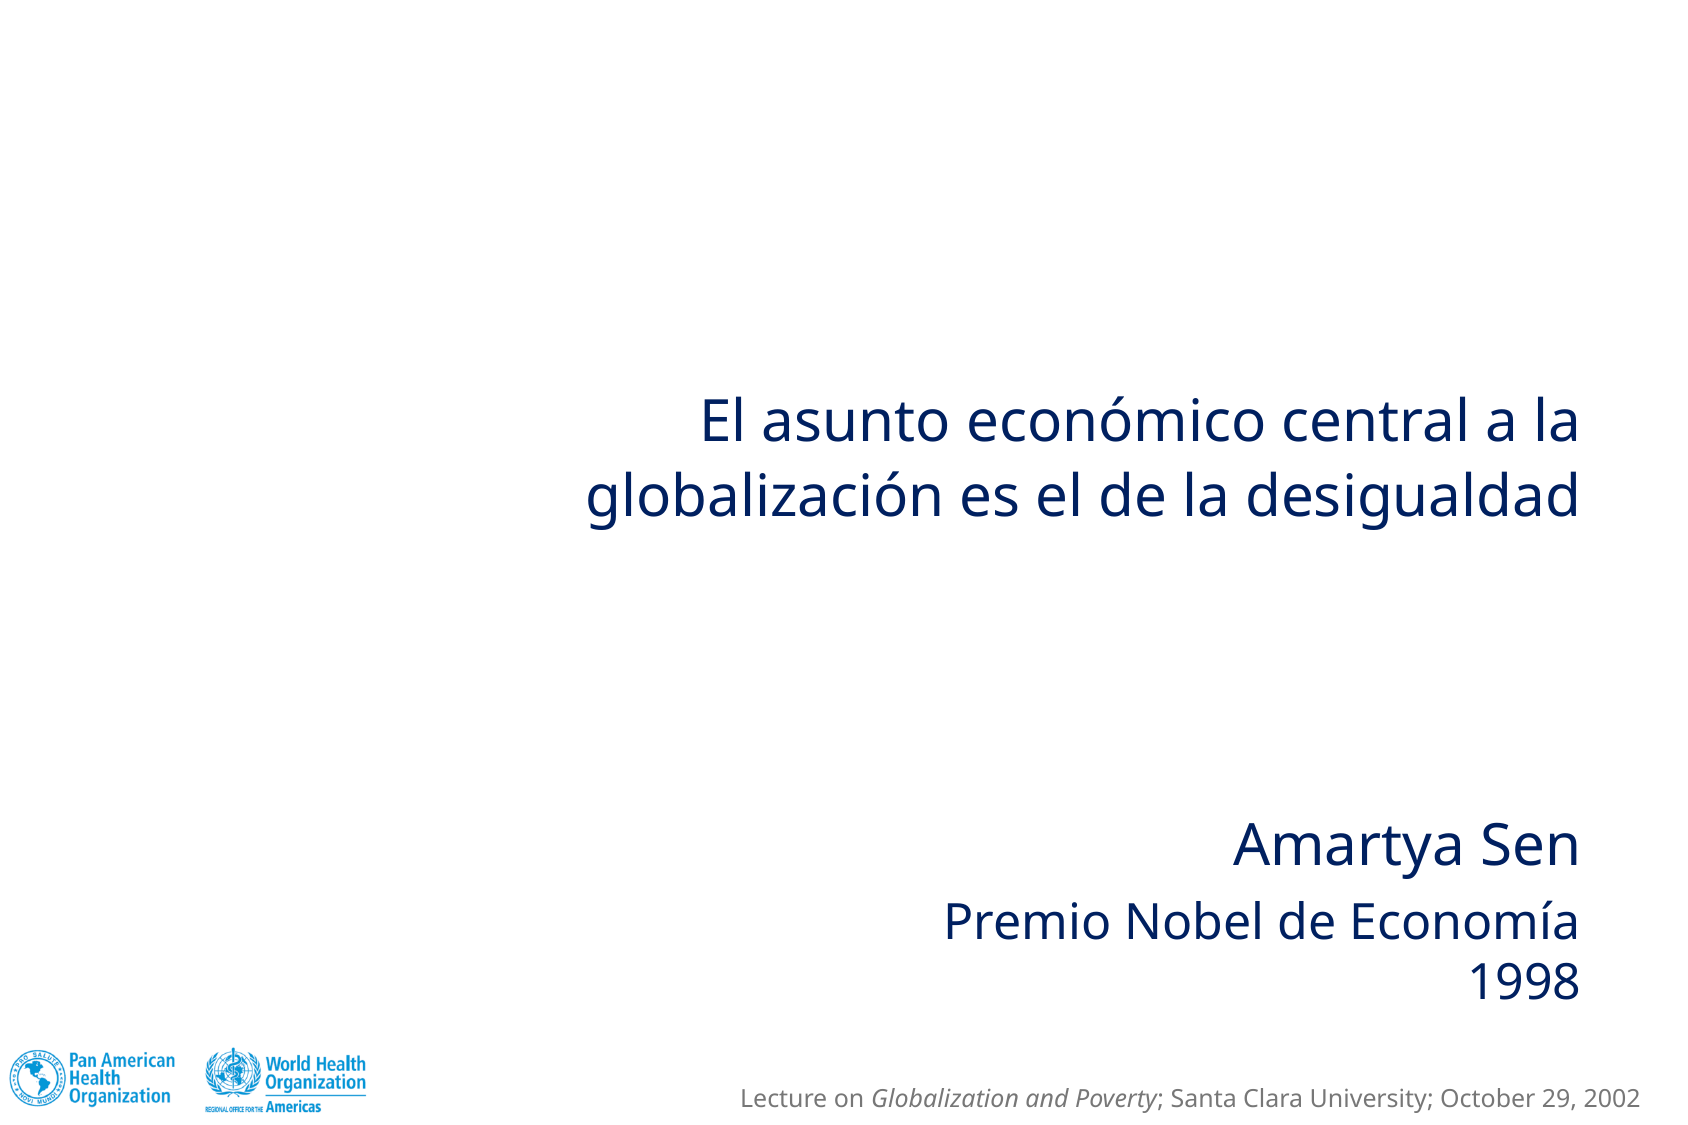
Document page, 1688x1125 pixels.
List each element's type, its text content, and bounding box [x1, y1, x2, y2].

picture [1, 1037, 375, 1125]
text_box El asunto económico central a la globalización es el de la desigualdad [318, 370, 1596, 536]
text_box Amartya Sen Premio Nobel de Economía 1998 [806, 800, 1596, 1018]
text_box Lecture on Globalization and Poverty; Santa Clara University; October 29, 2002 [606, 1074, 1657, 1120]
